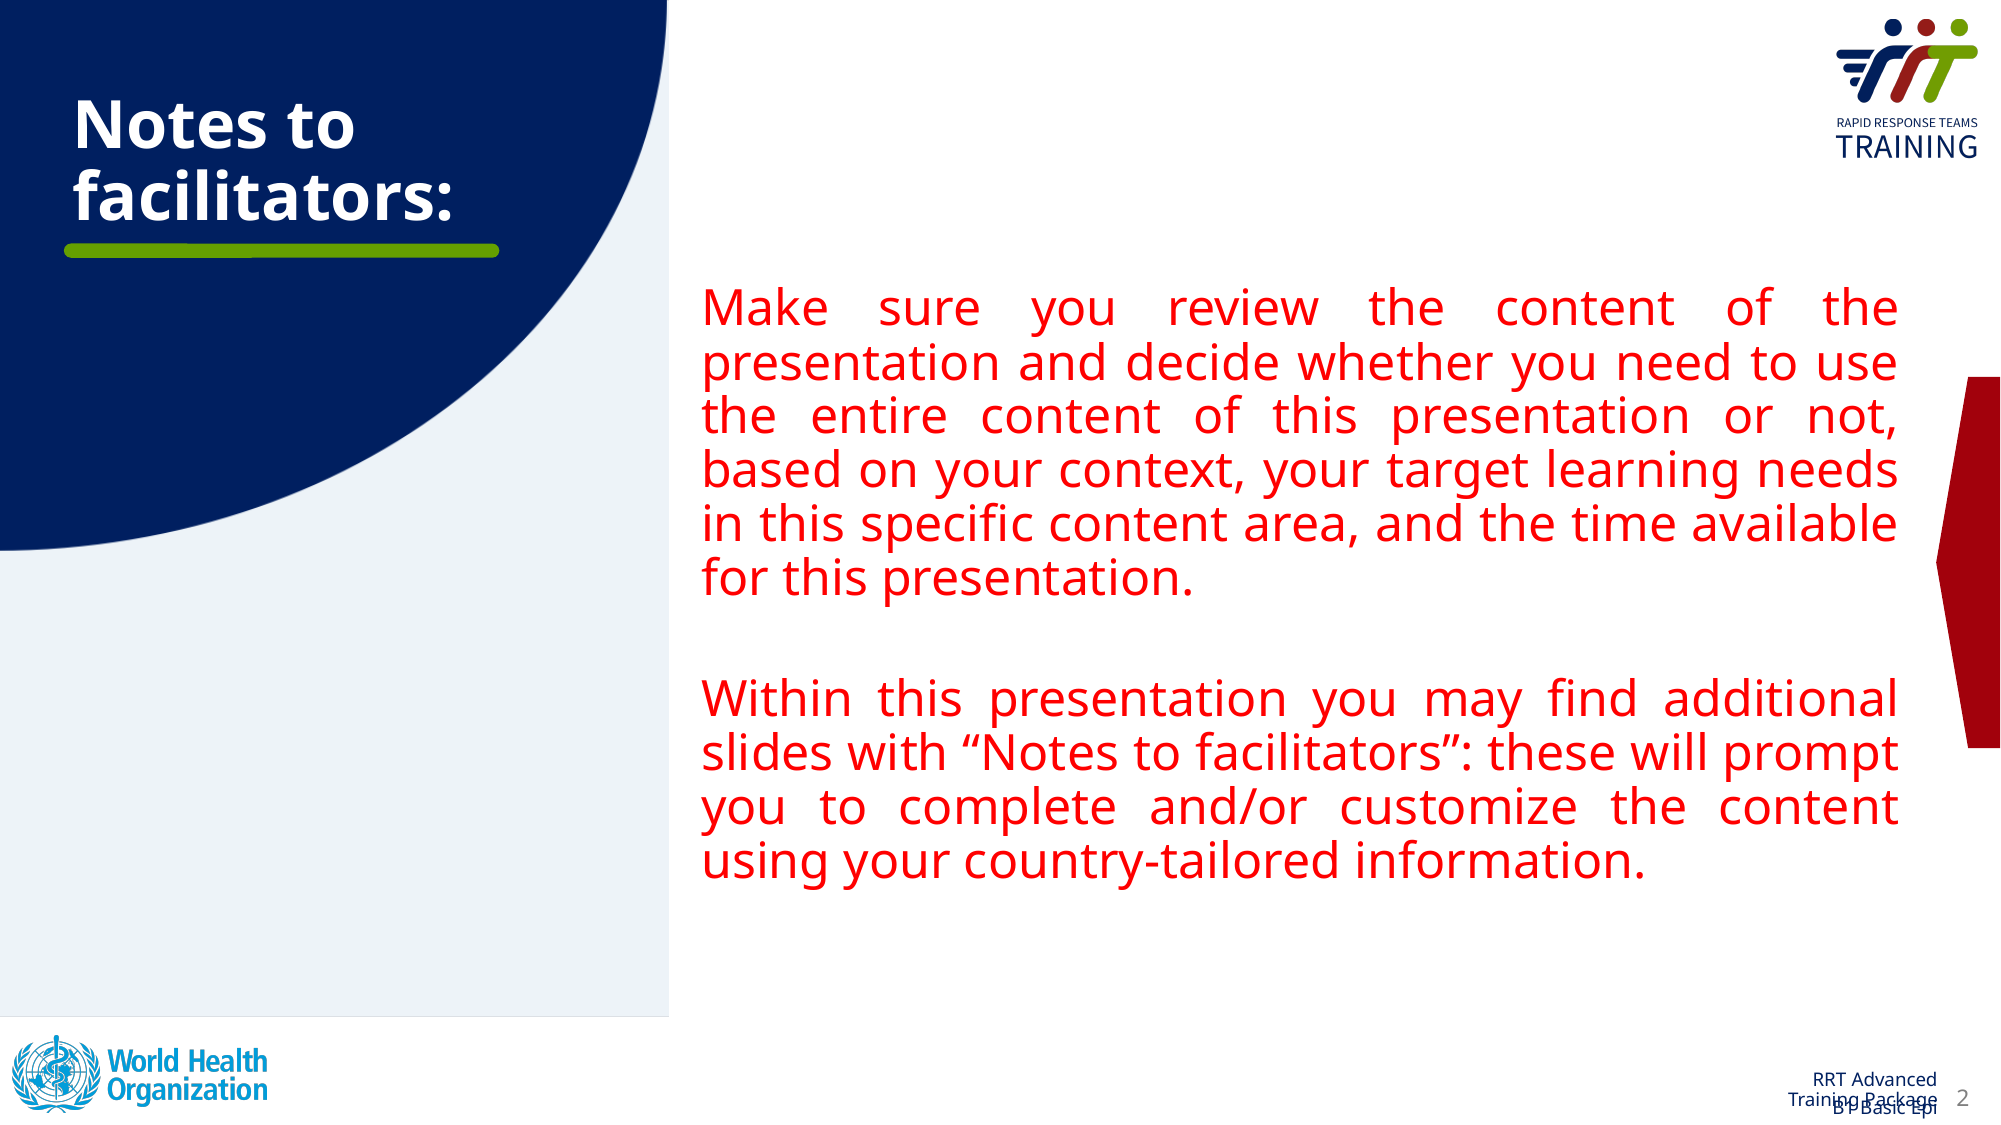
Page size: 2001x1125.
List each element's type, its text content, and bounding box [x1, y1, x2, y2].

title Notes to facilitators: [64, 30, 601, 296]
picture [1835, 19, 1978, 167]
picture [0, 0, 669, 1018]
picture [12, 1035, 267, 1113]
picture [12, 1083, 48, 1113]
text_box [63, 243, 500, 258]
picture [58, 1050, 64, 1058]
list Make sure you review the content of the presentation and decide whether you need to use the entire content of this presentation or not, based on your context, your target learning needs in this specific content area, and the time available for this presentation. Within this presentation you may find additional slides with “Notes to facilitators”: these will prompt you to complete and/or customize the content using your country-tailored information. [700, 282, 1901, 902]
